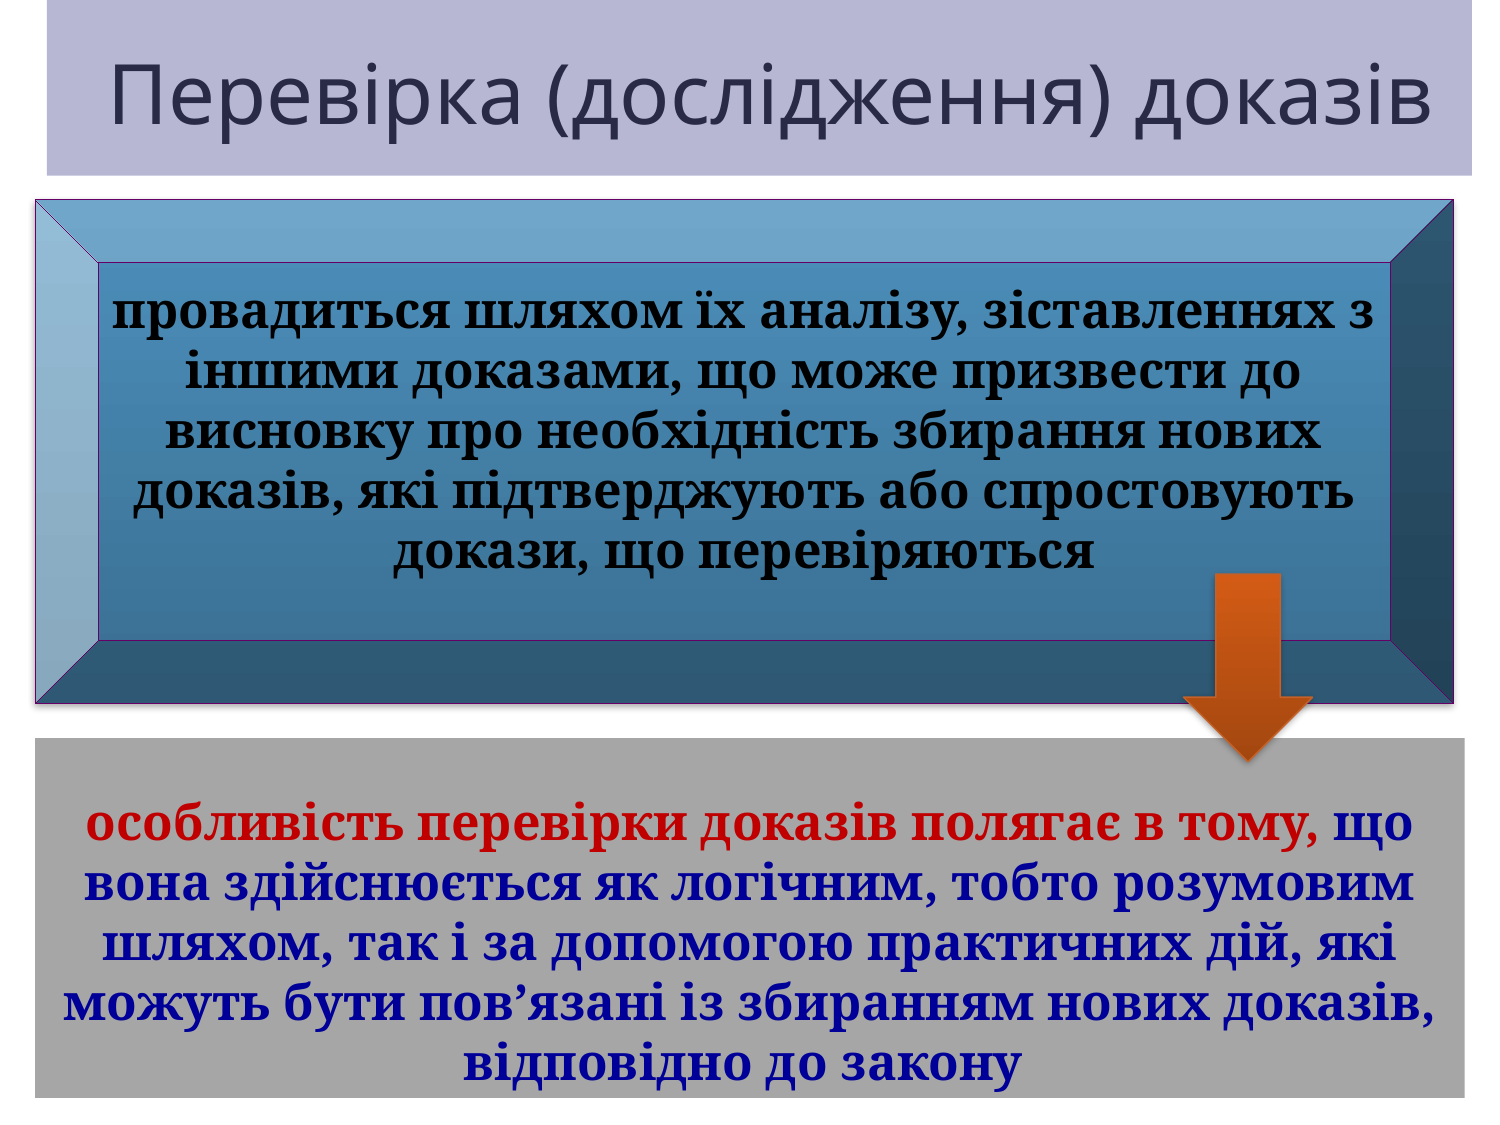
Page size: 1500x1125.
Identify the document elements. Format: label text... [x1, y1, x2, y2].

text_box [1182, 573, 1314, 763]
text_box провадиться шляхом їх аналізу, зіставленнях з іншими доказами, що може призвести до висновку про необхідність збирання нових доказів, які підтверджують або спростовують докази, що перевіряються [35, 199, 1454, 704]
title Перевірка (дослідження) доказів [46, 0, 1472, 176]
text_box особливість перевірки доказів полягає в тому, що вона здійснюється як логічним, тобто розумовим шляхом, так і за допомогою практичних дій, які можуть бути пов’язані із збиранням нових доказів, відповідно до закону [35, 738, 1465, 1098]
